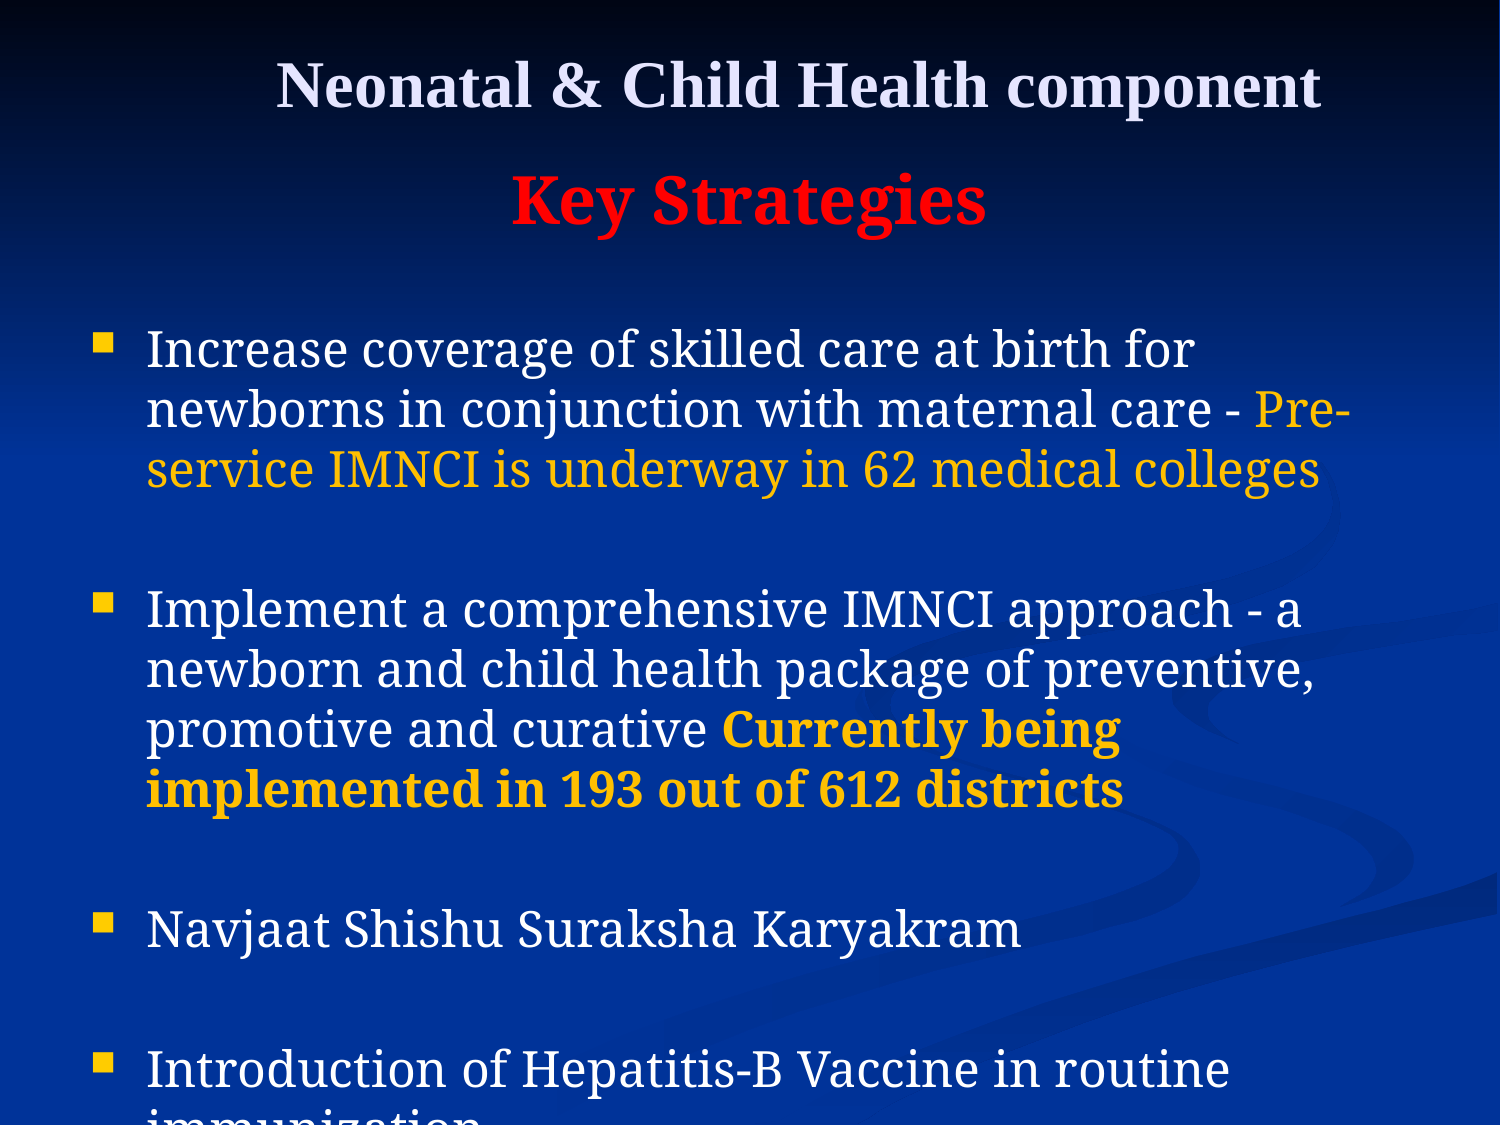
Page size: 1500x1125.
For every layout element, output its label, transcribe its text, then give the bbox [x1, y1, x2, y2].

list Key Strategies Increase coverage of skilled care at birth for newborns in conjunction with maternal care - Pre-service IMNCI is underway in 62 medical colleges Implement a comprehensive IMNCI approach - a newborn and child health package of preventive, promotive and curative Currently being implemented in 193 out of 612 districts Navjaat Shishu Suraksha Karyakram Introduction of Hepatitis-B Vaccine in routine immunization [74, 149, 1426, 1101]
title Neonatal & Child Health component [124, 12, 1476, 151]
